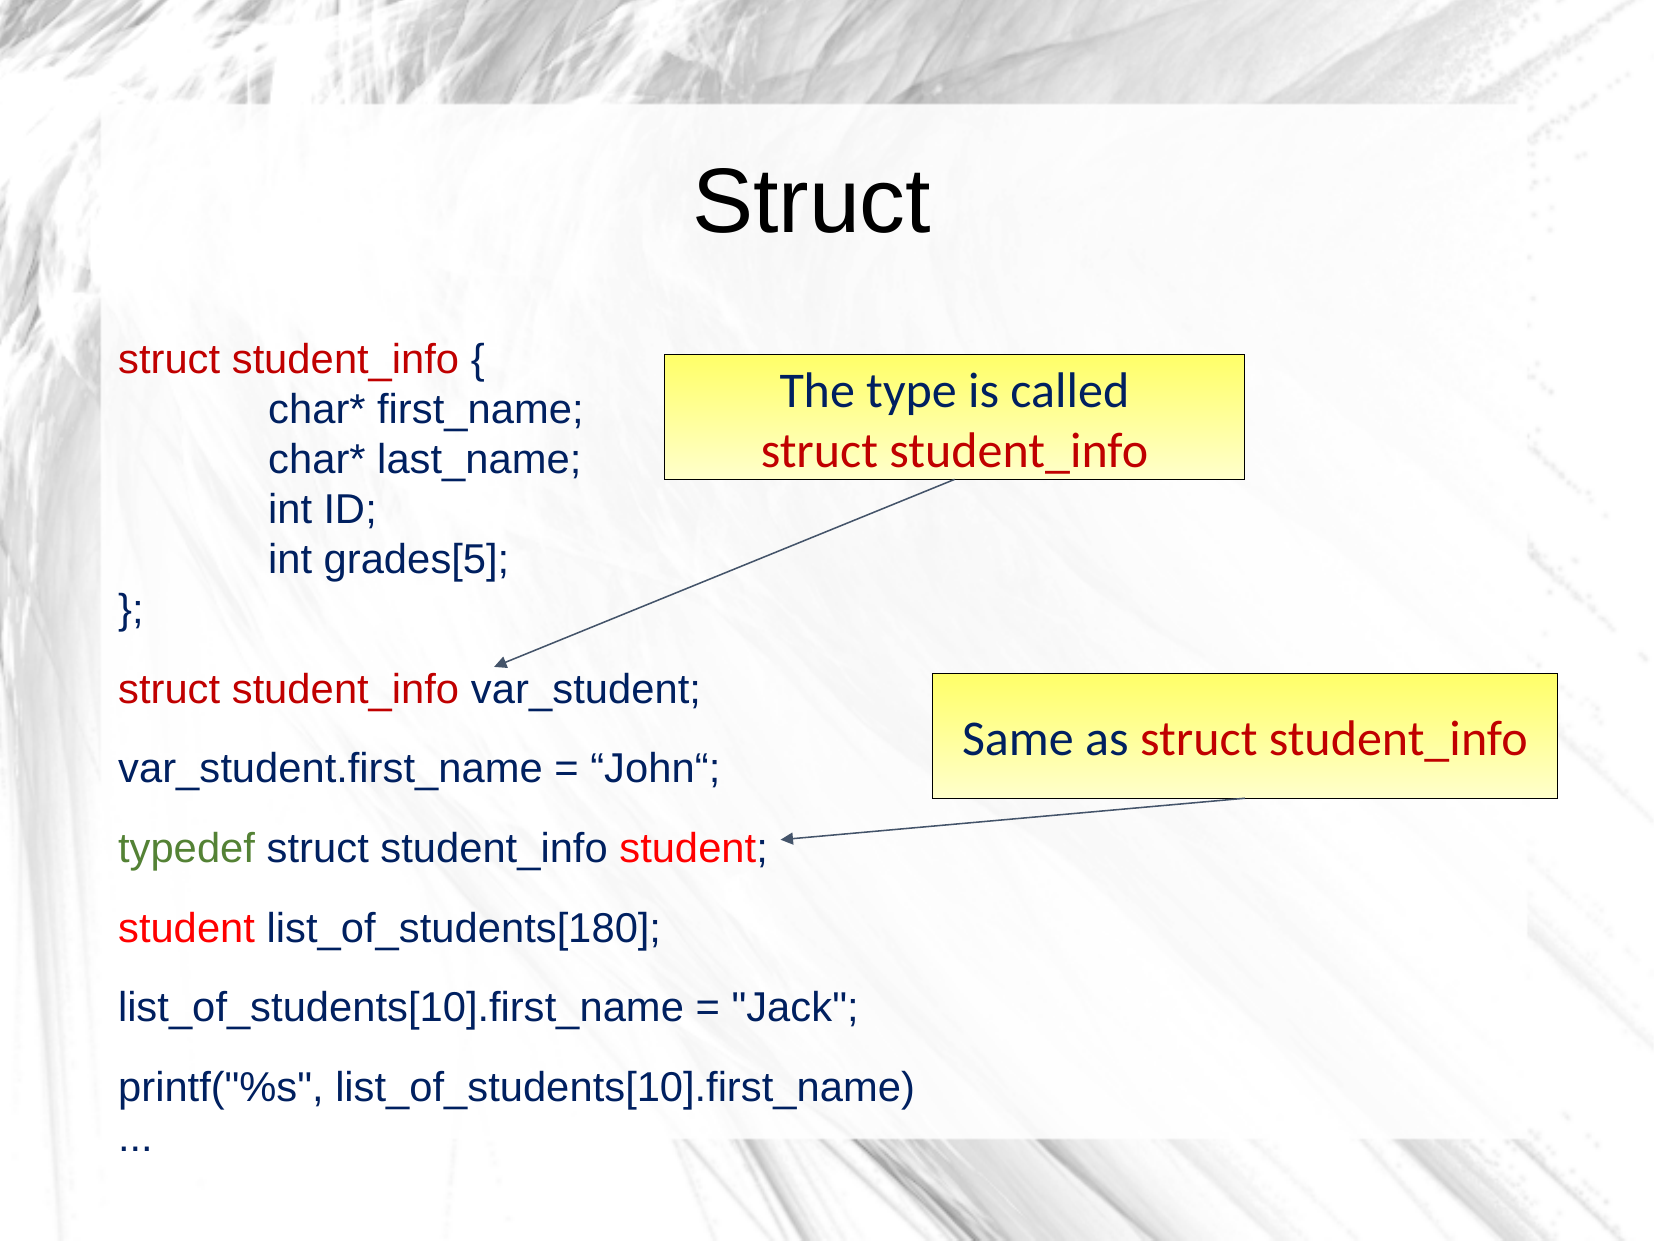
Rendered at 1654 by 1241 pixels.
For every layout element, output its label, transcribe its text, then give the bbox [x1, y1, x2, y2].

title Struct [118, 93, 1506, 299]
text_box The type is called struct student_info [664, 354, 1245, 480]
picture [0, 0, 1654, 1241]
list struct student_info { char* first_name; char* last_name; int ID; int grades[5]; }; struct student_info var_student; var_student.first_name = “John“; typedef struct student_info student; student list_of_students[180]; list_of_students[10].first_name = "Jack"; printf("%s", list_of_students[10].first_name) ... [118, 332, 1571, 1121]
text_box Same as struct student_info [932, 673, 1558, 799]
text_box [780, 798, 1245, 840]
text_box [494, 479, 955, 667]
